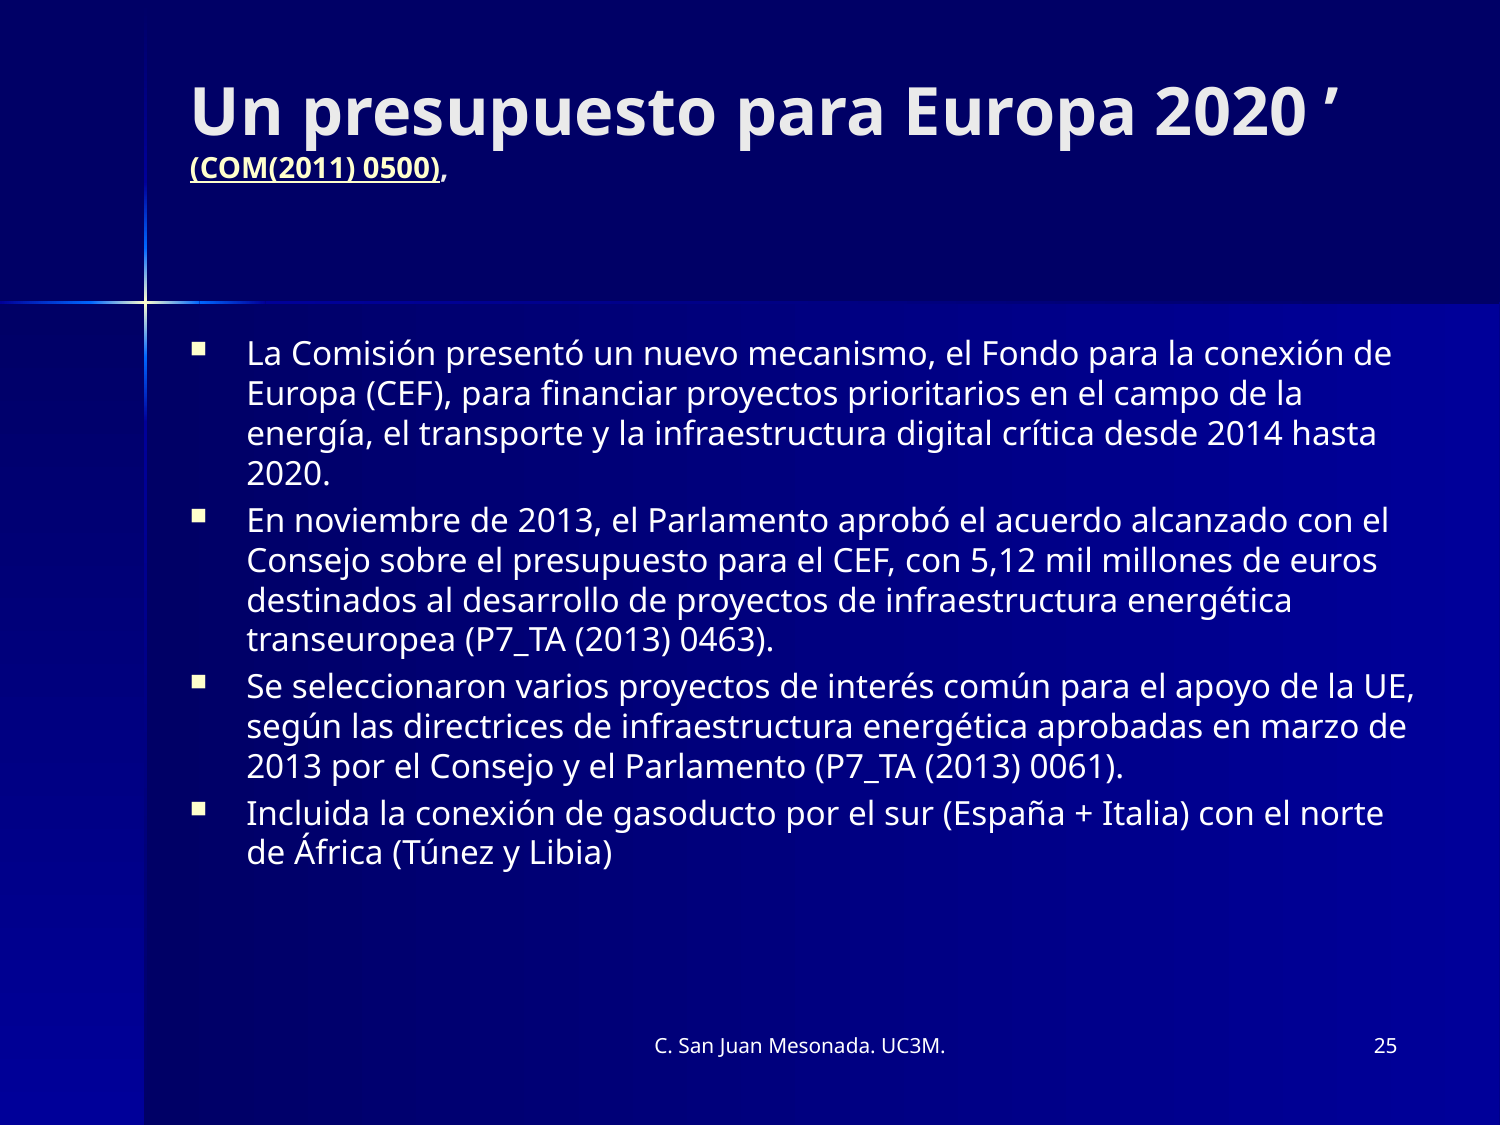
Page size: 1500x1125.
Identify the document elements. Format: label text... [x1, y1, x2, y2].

title Un presupuesto para Europa 2020 ’(COM(2011) 0500), [174, 50, 1413, 209]
list La Comisión presentó un nuevo mecanismo, el Fondo para la conexión de Europa (CEF), para financiar proyectos prioritarios en el campo de la energía, el transporte y la infraestructura digital crítica desde 2014 hasta 2020. En noviembre de 2013, el Parlamento aprobó el acuerdo alcanzado con el Consejo sobre el presupuesto para el CEF, con 5,12 mil millones de euros destinados al desarrollo de proyectos de infraestructura energética transeuropea (P7_TA (2013) 0463). Se seleccionaron varios proyectos de interés común para el apoyo de la UE, según las directrices de infraestructura energética aprobadas en marzo de 2013 por el Consejo y el Parlamento (P7_TA (2013) 0061). Incluida la conexión de gasoducto por el sur (España + Italia) con el norte de África (Túnez y Libia) [174, 324, 1447, 1000]
slide_number 25 [1100, 1025, 1413, 1100]
footer C. San Juan Mesonada. UC3M. [562, 1025, 1038, 1100]
